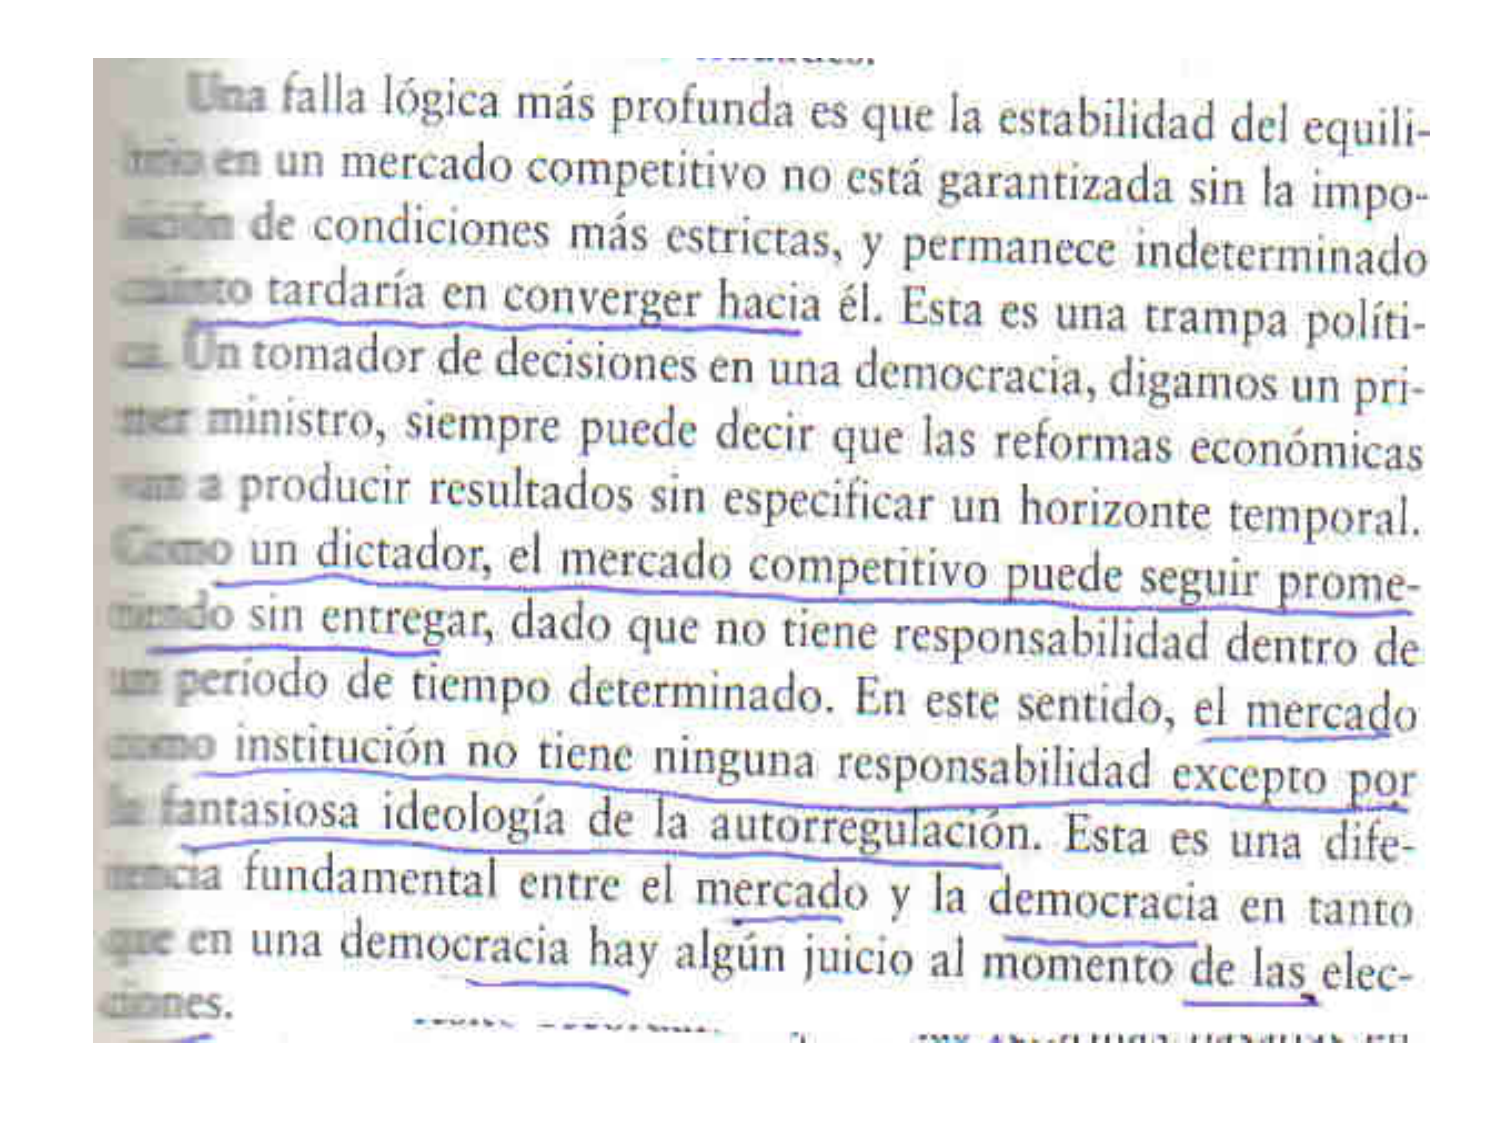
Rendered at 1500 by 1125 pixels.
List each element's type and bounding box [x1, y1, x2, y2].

picture [93, 58, 1430, 1044]
